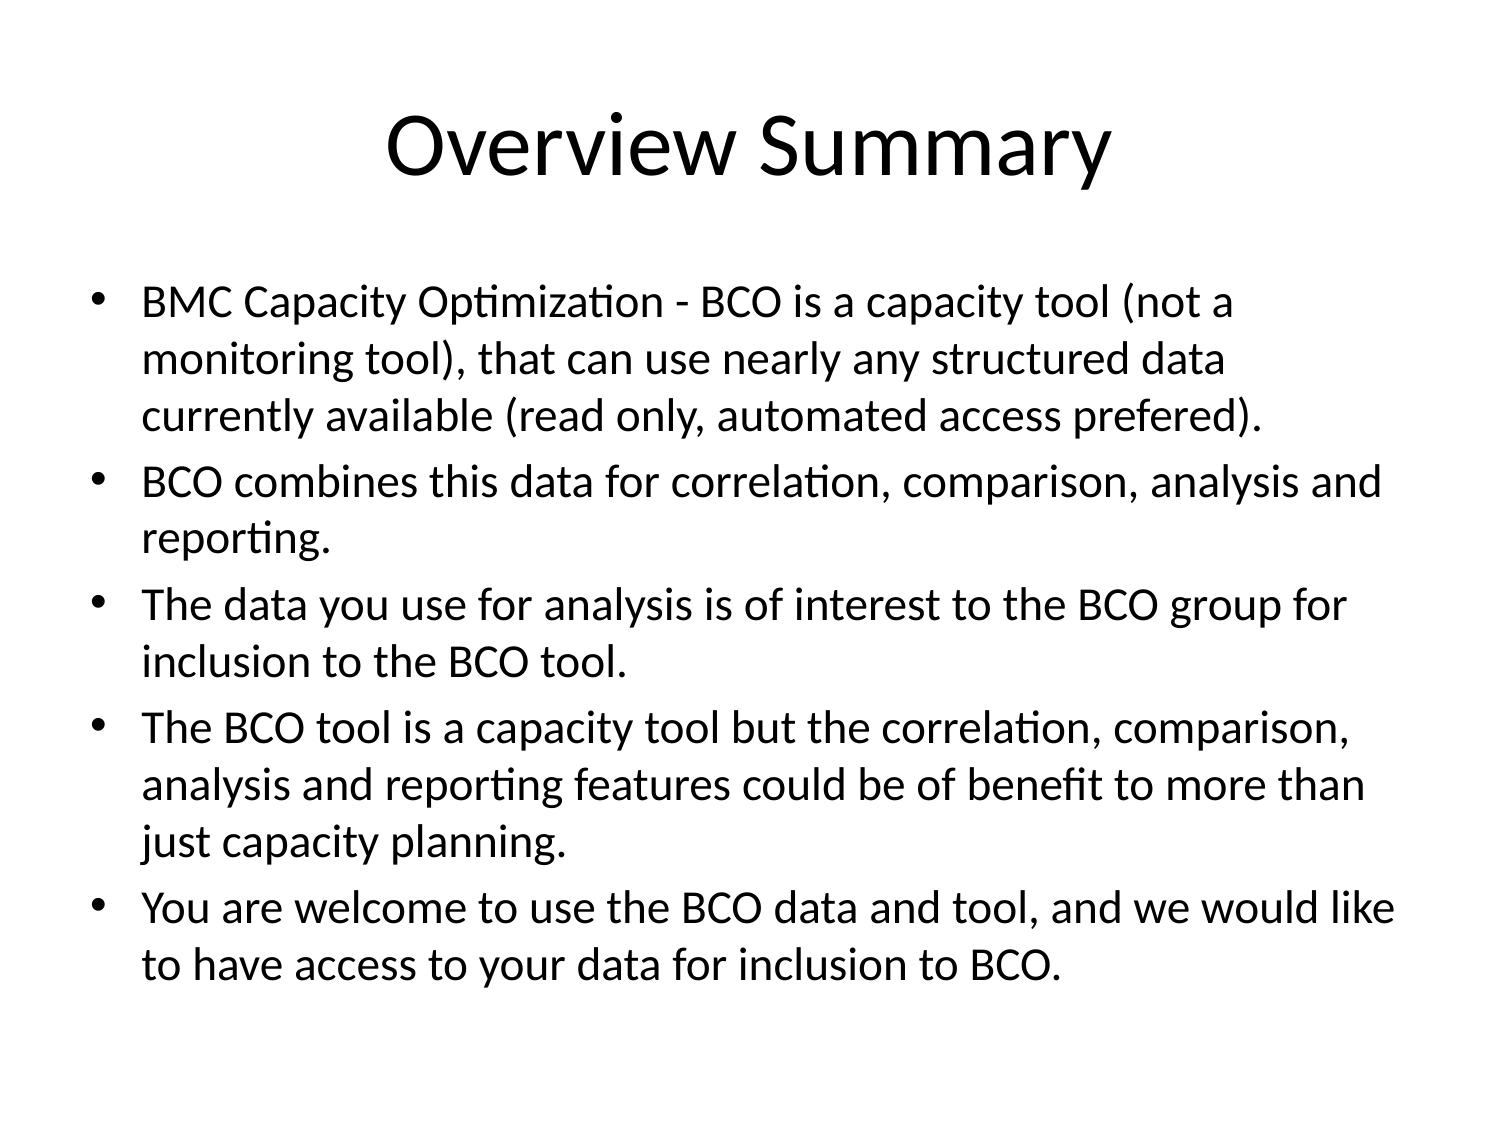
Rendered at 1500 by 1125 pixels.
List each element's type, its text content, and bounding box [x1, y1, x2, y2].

list BMC Capacity Optimization - BCO is a capacity tool (not a monitoring tool), that can use nearly any structured data currently available (read only, automated access prefered). BCO combines this data for correlation, comparison, analysis and reporting. The data you use for analysis is of interest to the BCO group for inclusion to the BCO tool. The BCO tool is a capacity tool but the correlation, comparison, analysis and reporting features could be of benefit to more than just capacity planning. You are welcome to use the BCO data and tool, and we would like to have access to your data for inclusion to BCO. [75, 262, 1425, 1005]
title Overview Summary [75, 45, 1425, 233]
